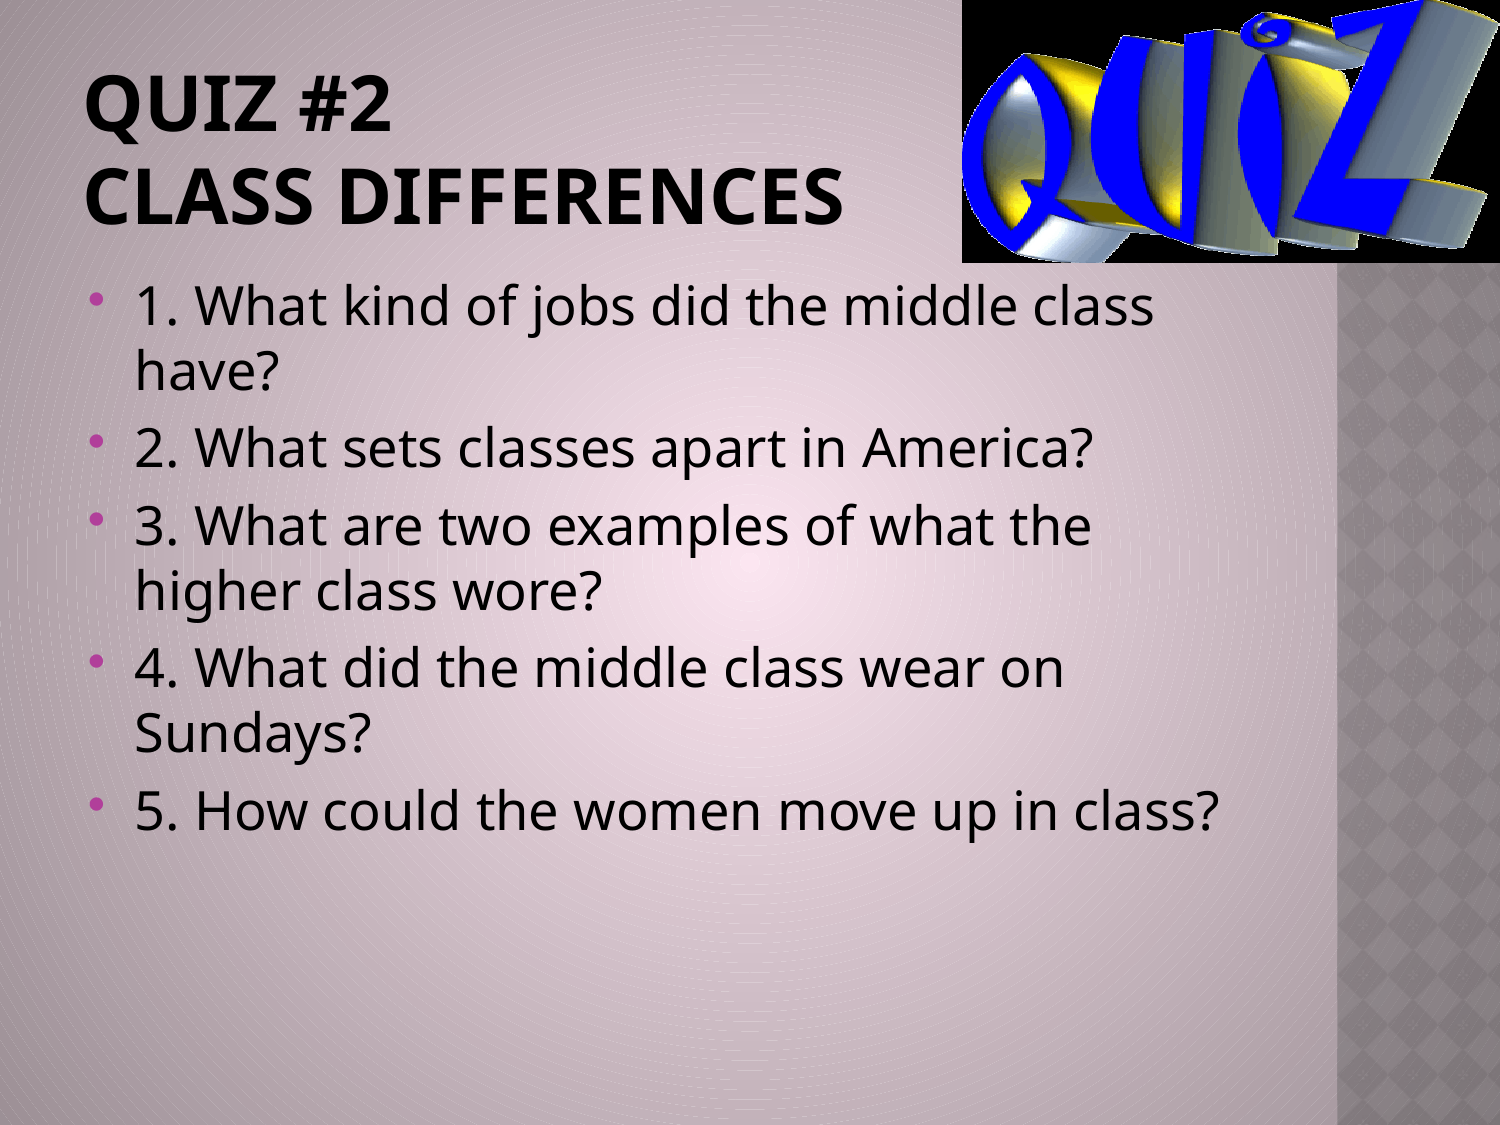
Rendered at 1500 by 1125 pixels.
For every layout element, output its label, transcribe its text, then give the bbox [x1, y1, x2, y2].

title Quiz #2 Class Differences [75, 52, 956, 240]
list 1. What kind of jobs did the middle class have? 2. What sets classes apart in America? 3. What are two examples of what the higher class wore? 4. What did the middle class wear on Sundays? 5. How could the women move up in class? [75, 264, 1263, 1059]
picture [961, 0, 1500, 263]
